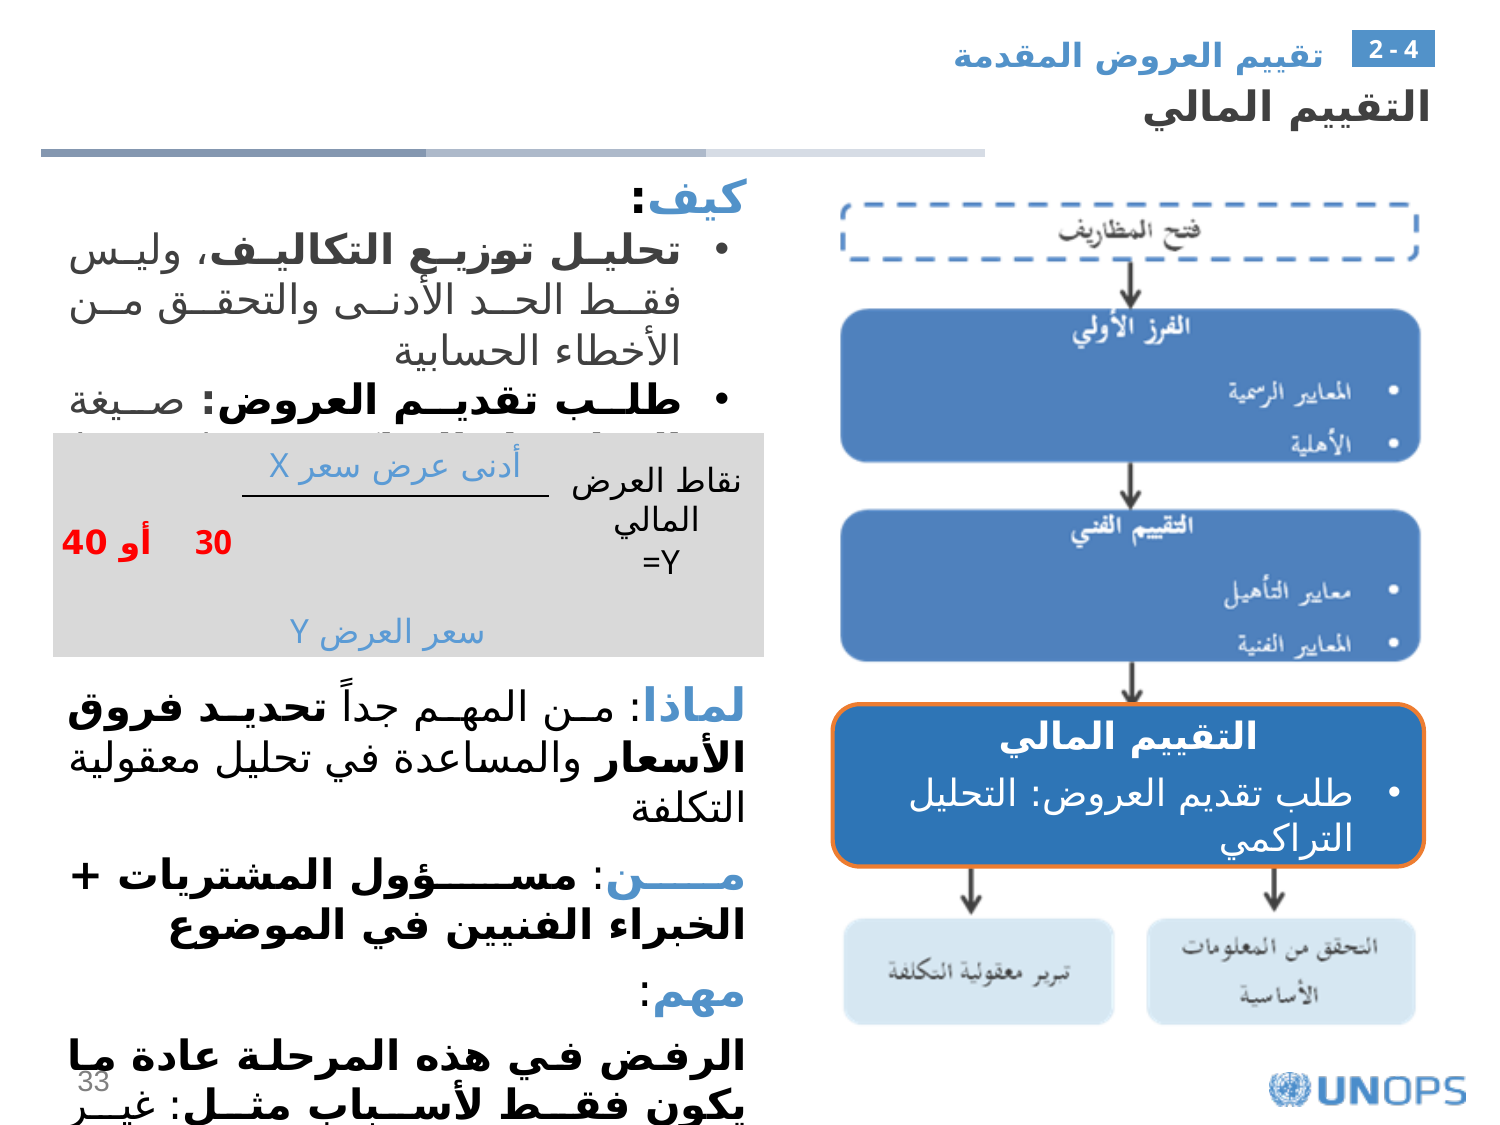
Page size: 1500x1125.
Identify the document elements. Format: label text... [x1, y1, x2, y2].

text_box 2 - 4 [1352, 30, 1435, 67]
table_header أدنى عرض سعر X [242, 433, 549, 495]
text_box كيف: تحليل توزيع التكاليف، وليس فقط الحد الأدنى والتحقق من الأخطاء الحسابية طلب تقديم العروض: صيغة التحليل التراكمي (فقط للمتوافقة من الناحية الفنية!): لماذا: من المهم جداً تحديد فروق الأسعار والمساعدة في تحليل معقولية التكلفة من: مسؤول المشتريات + الخبراء الفنيين في الموضوع مهم: الرفض في هذه المرحلة عادة ما يكون فقط لأسباب مثل: غير مكتمل، كمية أقل من الكمية المطلوبة [53, 160, 762, 433]
picture [832, 160, 1436, 1035]
table_header نقاط العرض المالي =Y [549, 433, 764, 657]
text_box كيف: تحليل توزيع التكاليف، وليس فقط الحد الأدنى والتحقق من الأخطاء الحسابية طلب تقديم العروض: صيغة التحليل التراكمي (فقط للمتوافقة من الناحية الفنية!): لماذا: من المهم جداً تحديد فروق الأسعار والمساعدة في تحليل معقولية التكلفة من: مسؤول المشتريات + الخبراء الفنيين في الموضوع مهم: الرفض في هذه المرحلة عادة ما يكون فقط لأسباب مثل: غير مكتمل، كمية أقل من الكمية المطلوبة [53, 657, 762, 1125]
table_header 30 أو 40 [53, 433, 242, 657]
table_cell سعر العرض Y [242, 497, 549, 657]
subtitle التقييم المالي [159, 78, 1447, 138]
text_box تقييم العروض المقدمة [537, 30, 1340, 79]
picture [1269, 1072, 1466, 1107]
